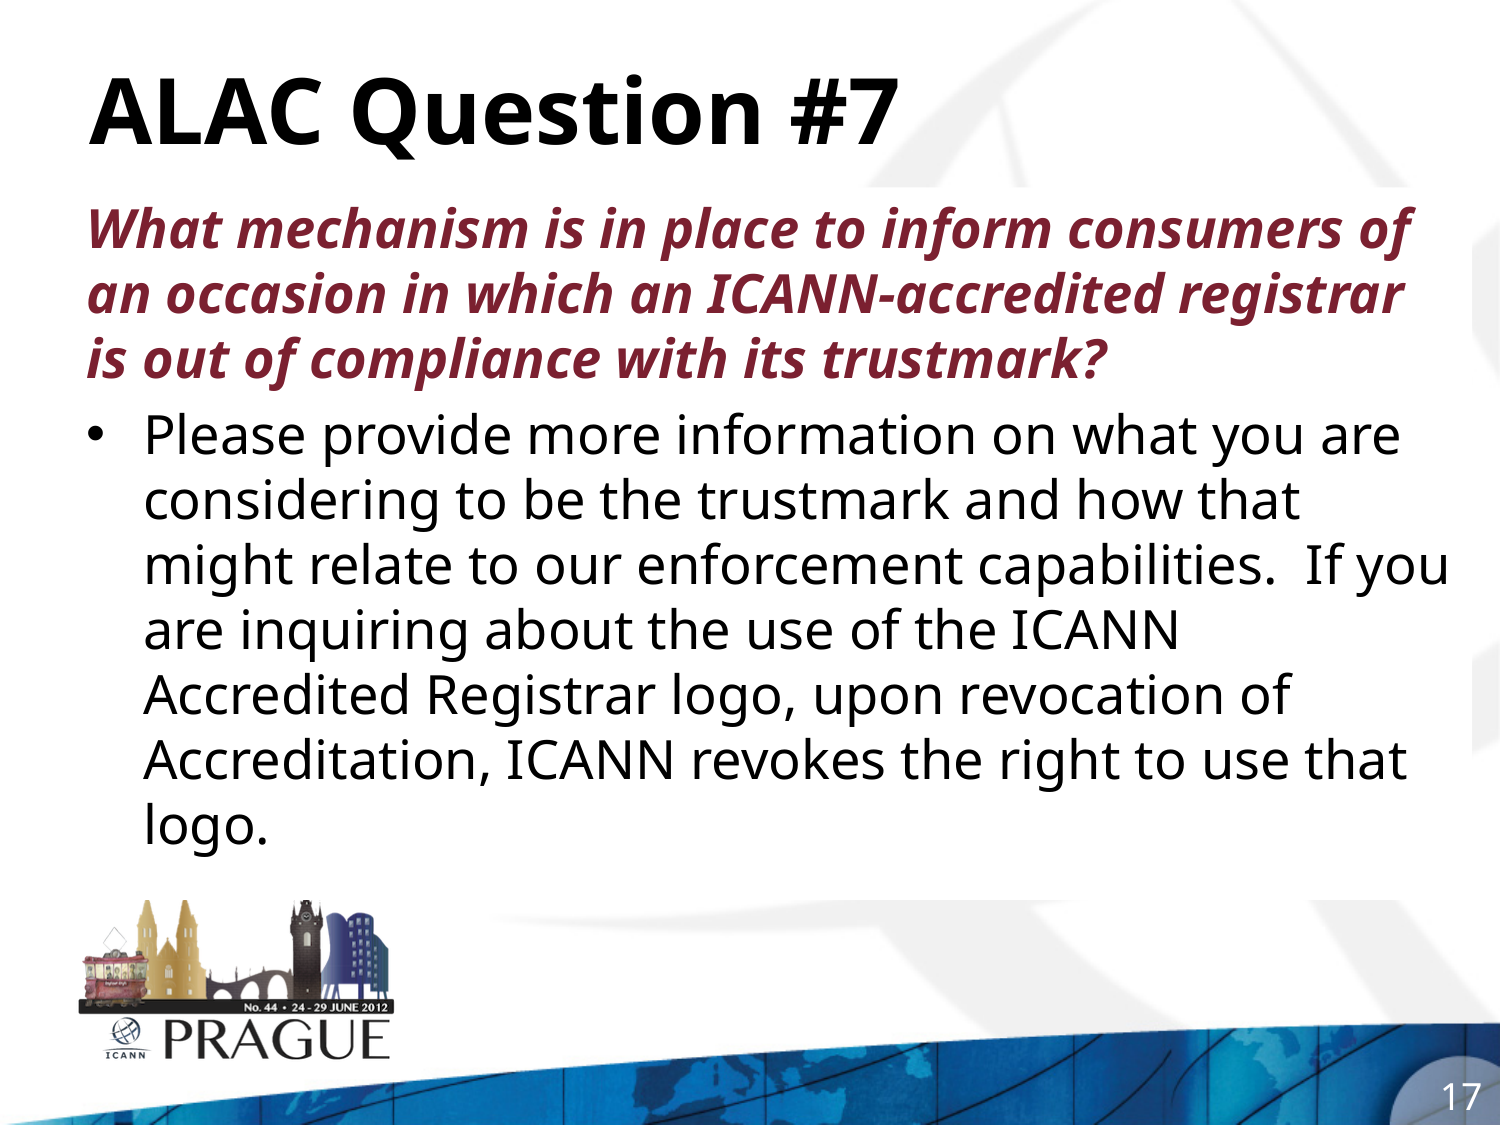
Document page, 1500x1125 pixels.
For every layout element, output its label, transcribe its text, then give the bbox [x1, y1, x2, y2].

title ALAC Question #7 [75, 45, 1425, 188]
list What mechanism is in place to inform consumers of an occasion in which an ICANN-accredited registrar is out of compliance with its trustmark? Please provide more information on what you are considering to be the trustmark and how that might relate to our enforcement capabilities. If you are inquiring about the use of the ICANN Accredited Registrar logo, upon revocation of Accreditation, ICANN revokes the right to use that logo. [72, 187, 1473, 900]
picture [0, 0, 1500, 1125]
slide_number 17 [1425, 1065, 1500, 1125]
